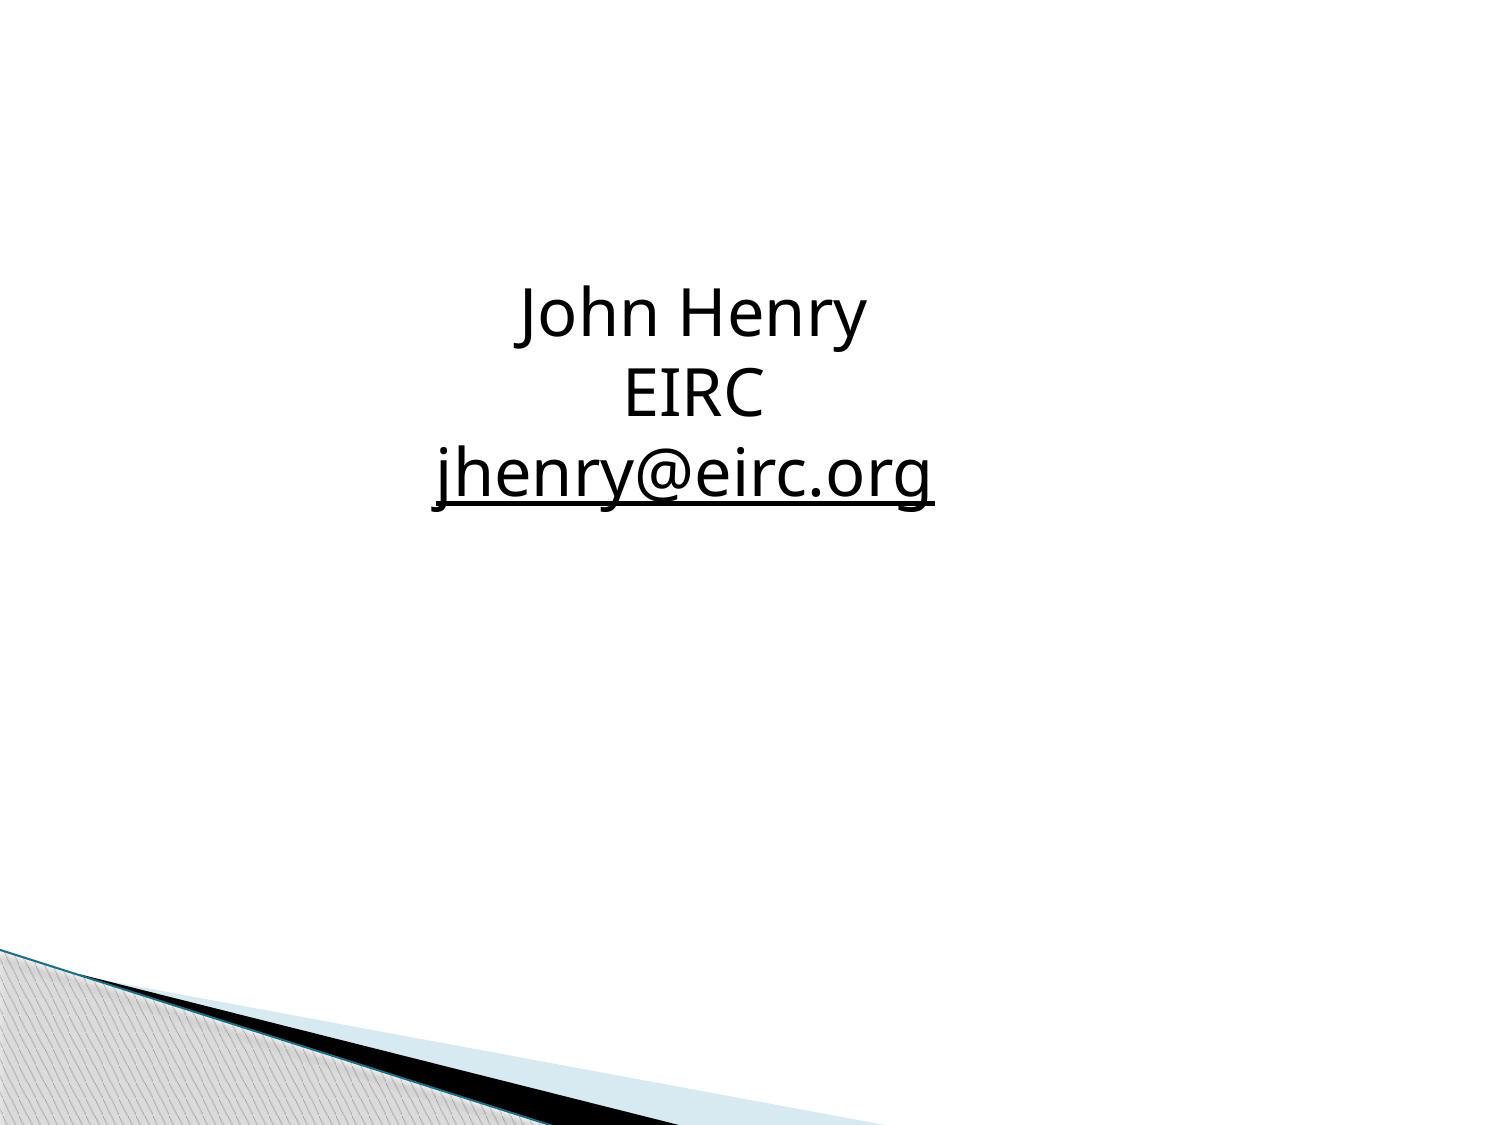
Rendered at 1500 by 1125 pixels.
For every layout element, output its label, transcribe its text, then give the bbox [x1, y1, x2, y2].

text_box John Henry EIRC jhenry@eirc.org [112, 262, 1275, 528]
